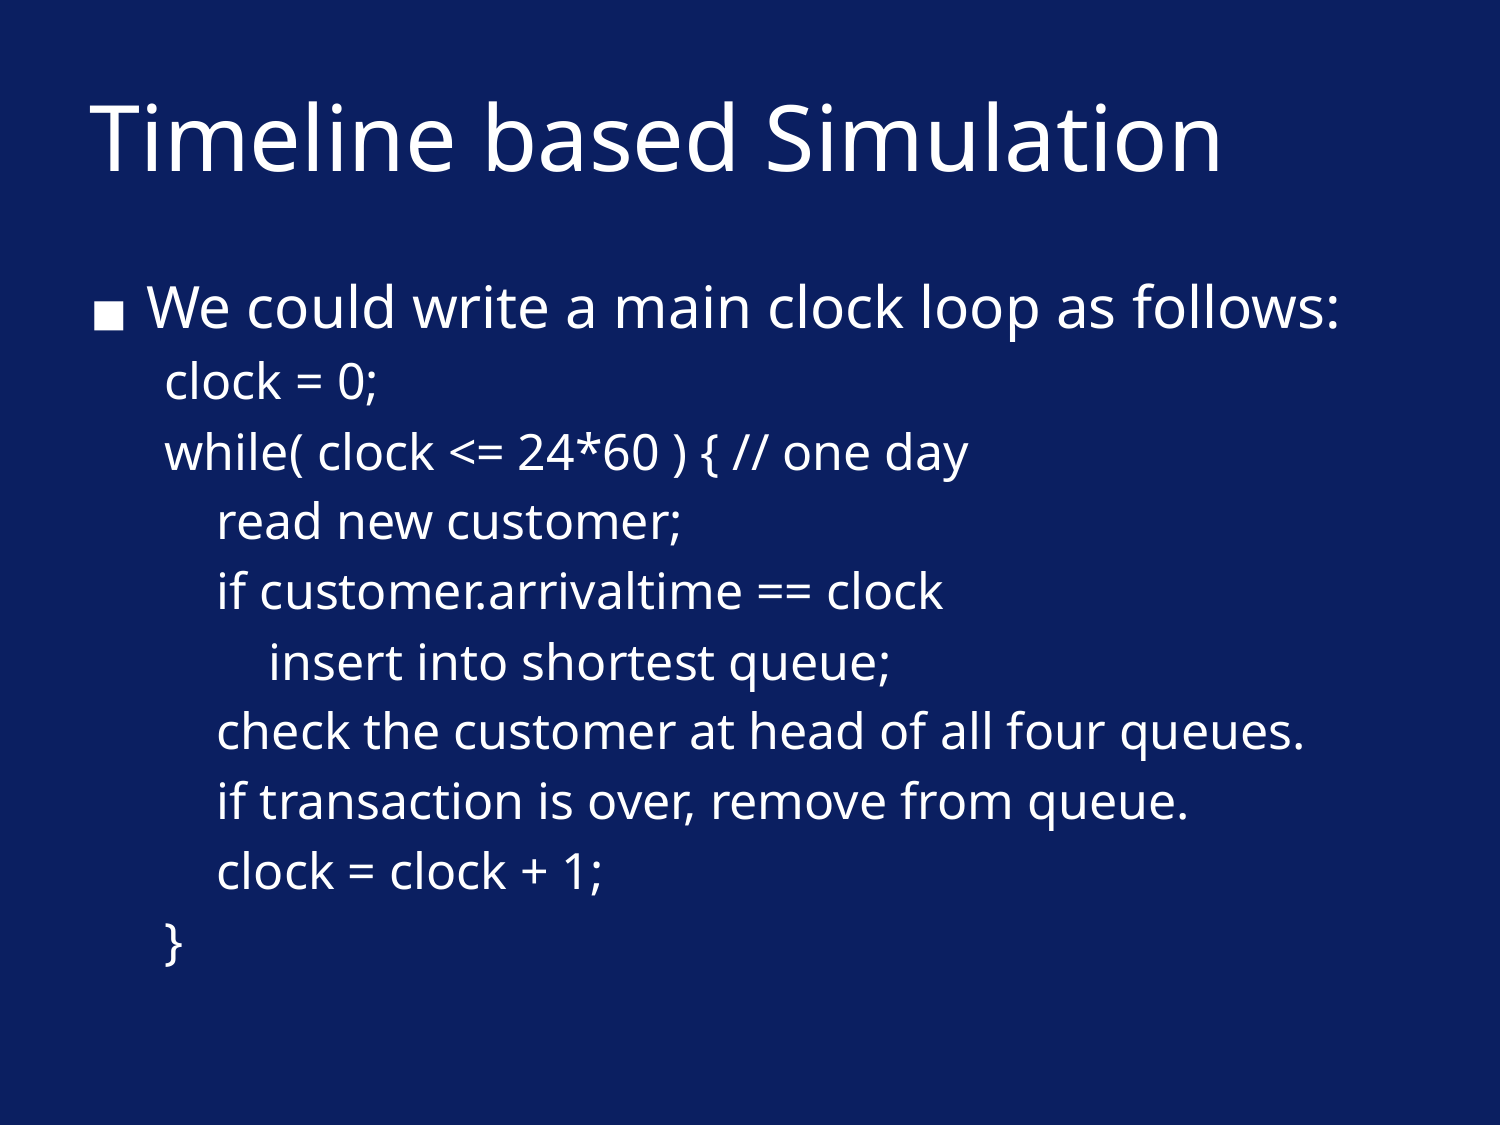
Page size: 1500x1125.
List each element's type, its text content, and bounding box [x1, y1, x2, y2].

list We could write a main clock loop as follows: clock = 0; while( clock <= 24*60 ) { // one day read new customer; if customer.arrivaltime == clock insert into shortest queue; check the customer at head of all four queues. if transaction is over, remove from queue. clock = clock + 1; } [74, 262, 1425, 1013]
title Timeline based Simulation [74, 59, 1425, 210]
